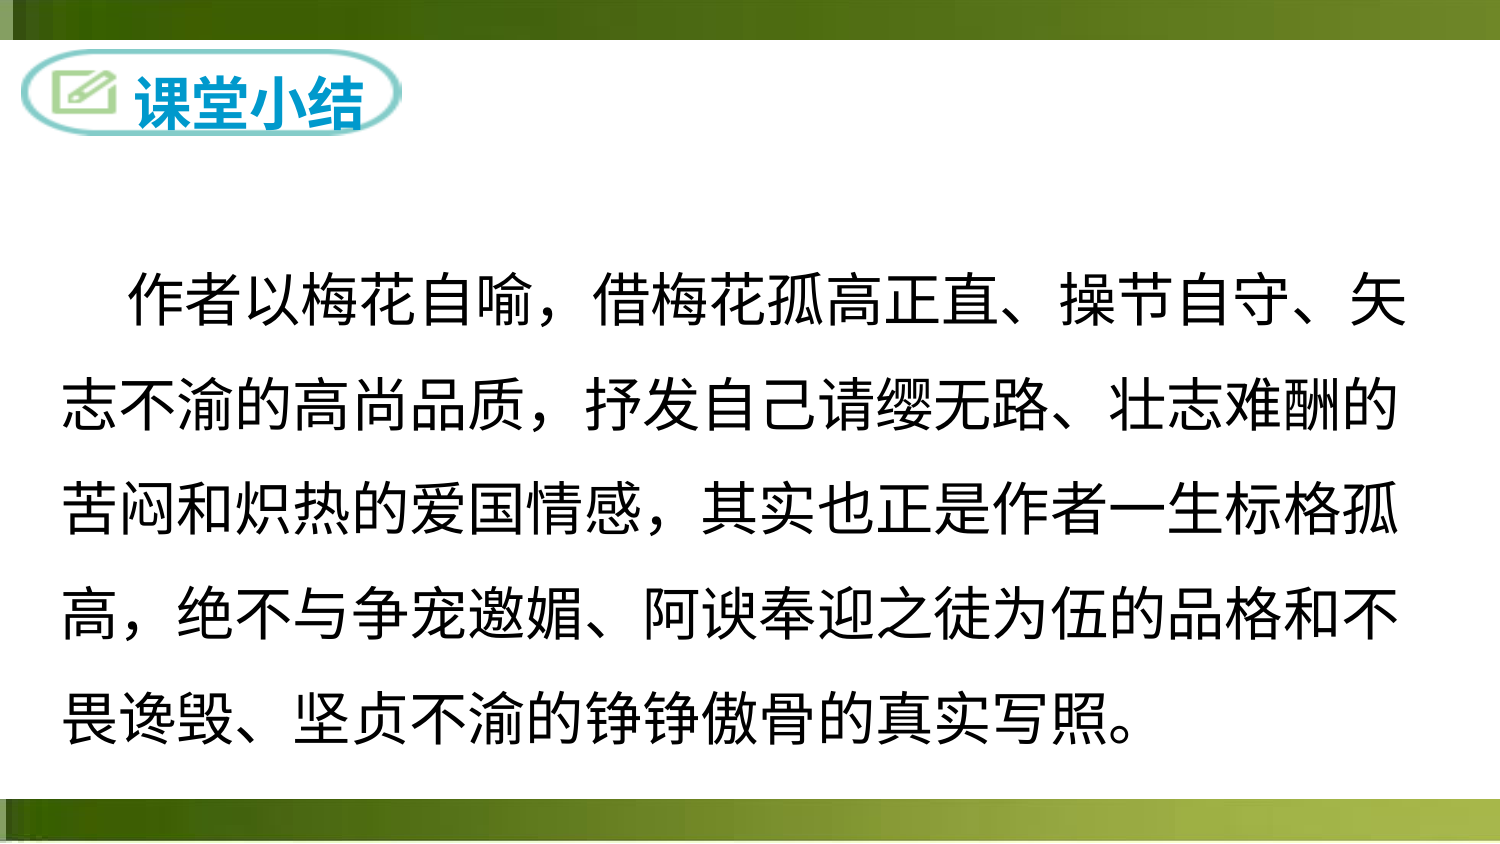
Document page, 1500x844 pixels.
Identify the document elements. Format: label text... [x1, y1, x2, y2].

picture [0, 0, 1500, 40]
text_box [20, 49, 402, 146]
text_box 作者以梅花自喻，借梅花孤高正直、操节自守、矢志不渝的高尚品质，抒发自己请缨无路、壮志难酬的苦闷和炽热的爱国情感，其实也正是作者一生标格孤高，绝不与争宠邀媚、阿谀奉迎之徒为伍的品格和不畏谗毁、坚贞不渝的铮铮傲骨的真实写照。 [45, 220, 1452, 760]
picture [0, 799, 1500, 843]
